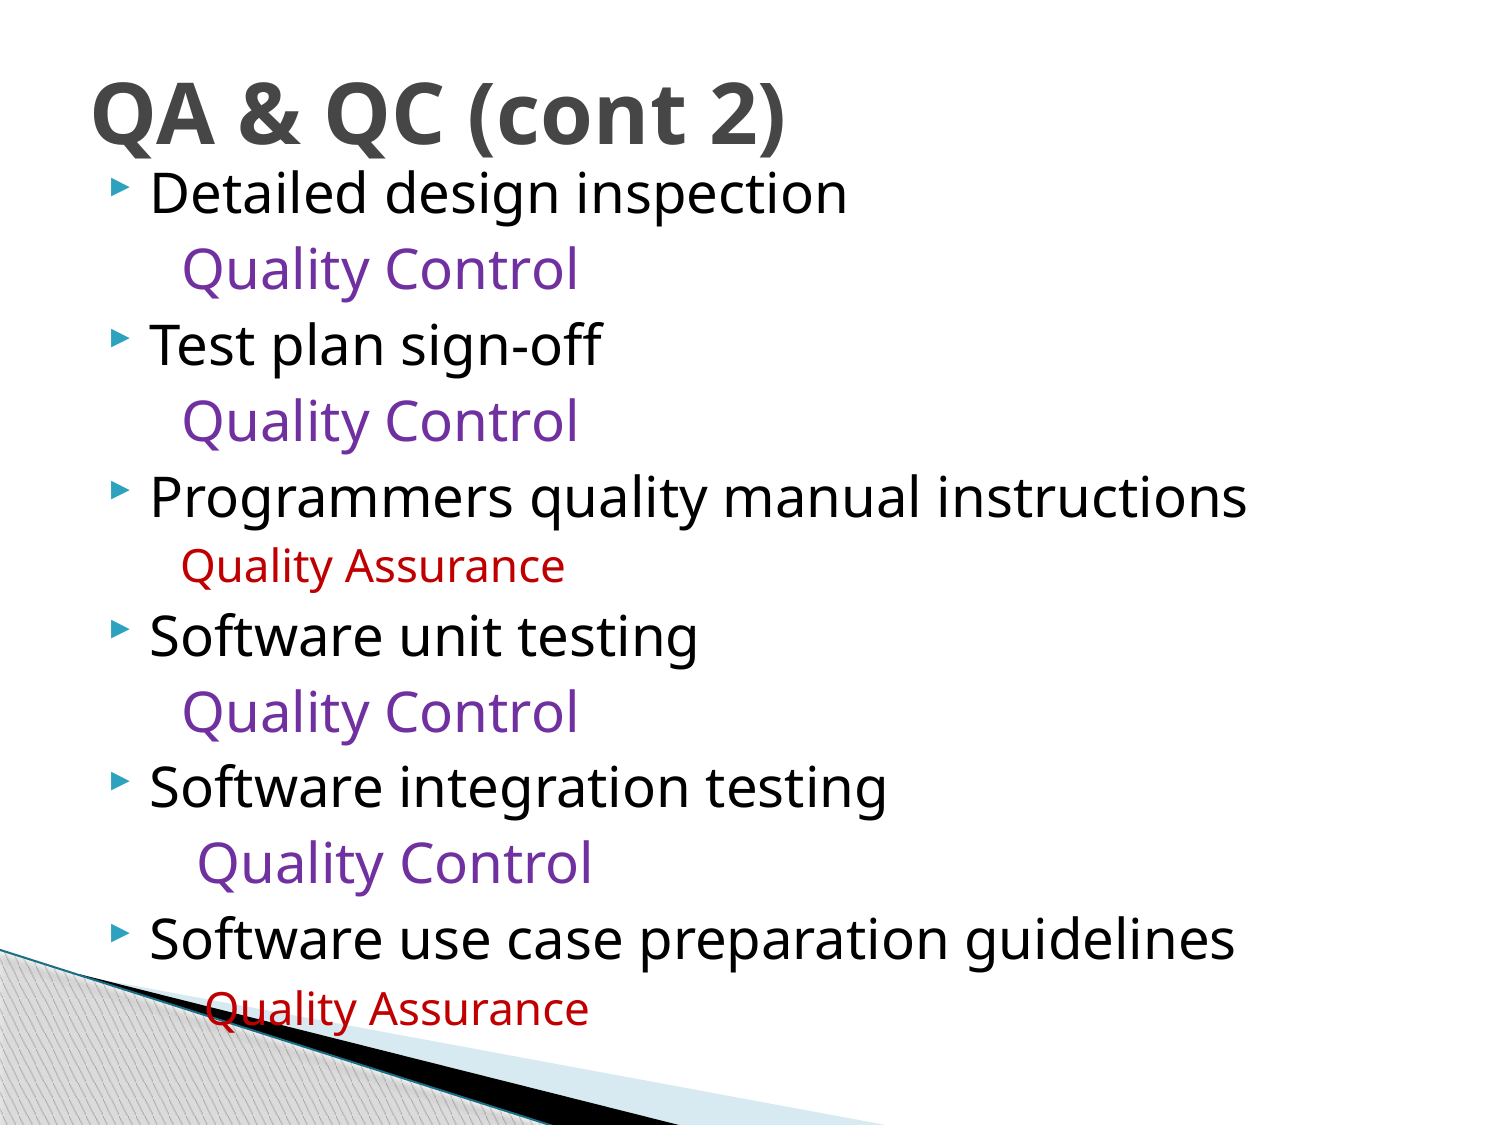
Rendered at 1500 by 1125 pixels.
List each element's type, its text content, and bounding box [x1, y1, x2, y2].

list Detailed design inspection Quality Control Test plan sign-off Quality Control Programmers quality manual instructions Quality Assurance Software unit testing Quality Control Software integration testing Quality Control Software use case preparation guidelines Quality Assurance [74, 149, 1426, 893]
title QA & QC (cont 2) [75, 45, 1425, 175]
